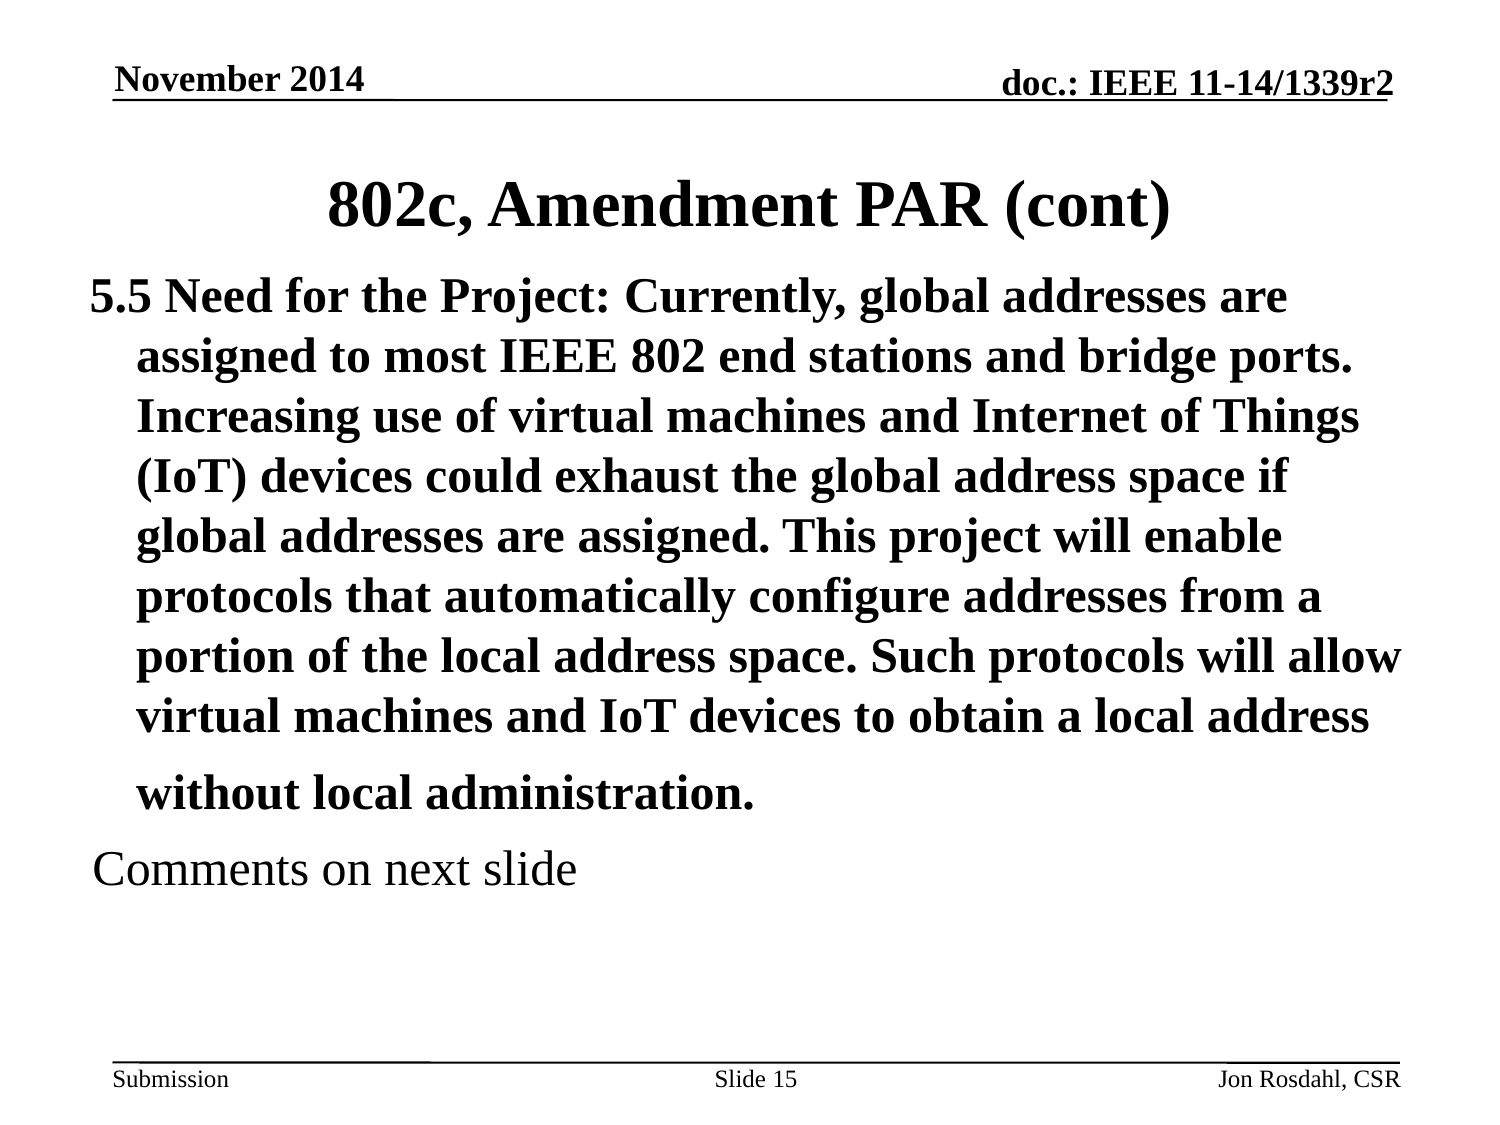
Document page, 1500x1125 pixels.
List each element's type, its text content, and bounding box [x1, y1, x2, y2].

footer Jon Rosdahl, CSR [878, 1061, 1402, 1093]
title 802c, Amendment PAR (cont) [112, 112, 1388, 255]
slide_number Slide 15 [712, 1061, 800, 1123]
list 5.5 Need for the Project: Currently, global addresses are assigned to most IEEE 802 end stations and bridge ports. Increasing use of virtual machines and Internet of Things (IoT) devices could exhaust the global address space if global addresses are assigned. This project will enable protocols that automatically configure addresses from a portion of the local address space. Such protocols will allow virtual machines and IoT devices to obtain a local address without local administration. Comments on next slide [64, 255, 1436, 1000]
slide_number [114, 54, 423, 100]
